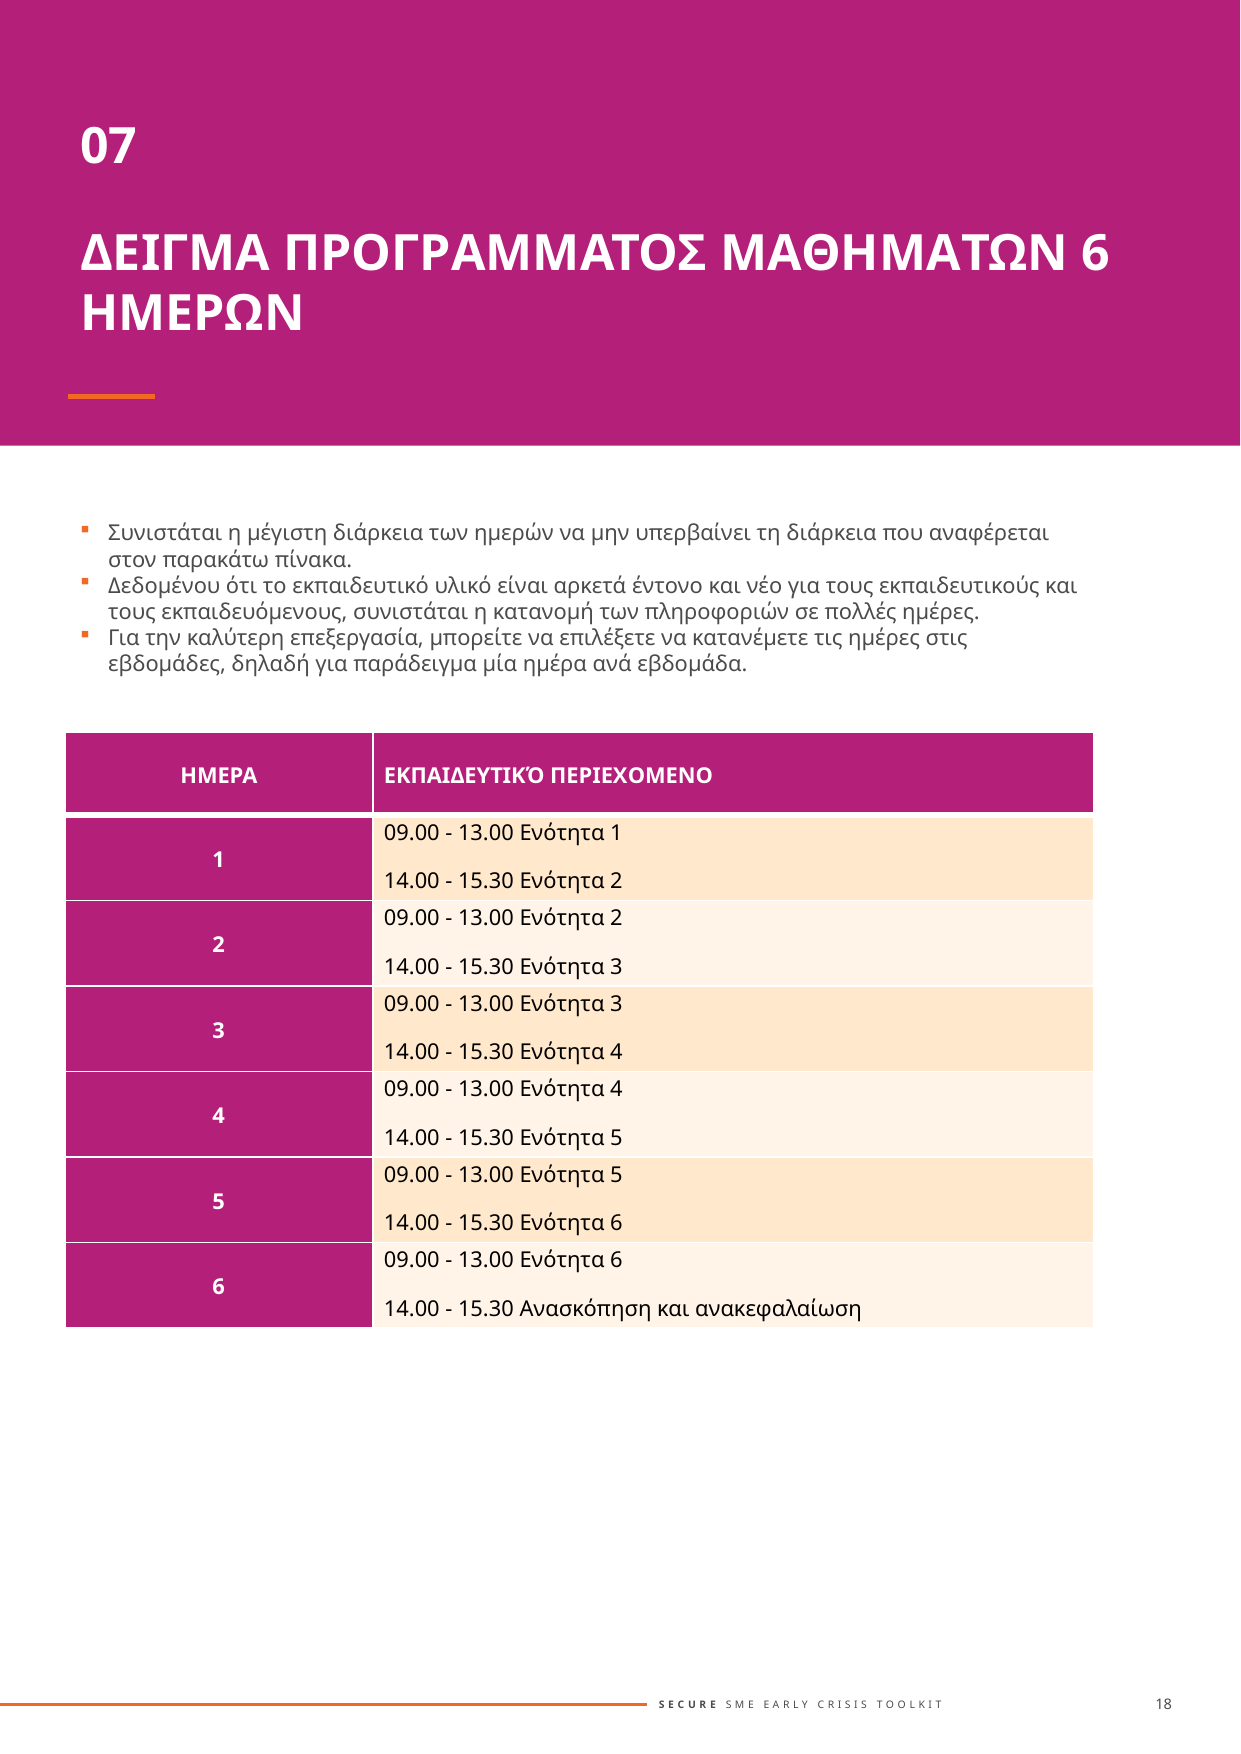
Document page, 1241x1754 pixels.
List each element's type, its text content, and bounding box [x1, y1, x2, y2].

table_cell 5 [66, 1158, 372, 1242]
table_cell 1 [66, 818, 372, 900]
table_cell 09.00 - 13.00 Ενότητα 4 14.00 - 15.30 Ενότητα 5 [374, 1072, 1093, 1156]
slide_number 18 [1024, 1666, 1187, 1743]
table_cell 09.00 - 13.00 Ενότητα 3 14.00 - 15.30 Ενότητα 4 [374, 987, 1093, 1071]
table_cell 3 [66, 987, 372, 1071]
table_cell 09.00 - 13.00 Ενότητα 1 14.00 - 15.30 Ενότητα 2 [374, 818, 1093, 900]
table_cell 09.00 - 13.00 Ενότητα 5 14.00 - 15.30 Ενότητα 6 [374, 1158, 1093, 1242]
table_cell 2 [66, 901, 372, 985]
table_cell 6 [66, 1243, 372, 1327]
table_header ΗΜΕΡΑ [66, 733, 372, 812]
text_box Συνιστάται η μέγιστη διάρκεια των ημερών να μην υπερβαίνει τη διάρκεια που αναφέρεται στον παρακάτω πίνακα. Δεδομένου ότι το εκπαιδευτικό υλικό είναι αρκετά έντονο και νέο για τους εκπαιδευτικούς και τους εκπαιδευόμενους, συνιστάται η κατανομή των πληροφοριών σε πολλές ημέρες. Για την καλύτερη επεξεργασία, μπορείτε να επιλέξετε να κατανέμετε τις ημέρες στις εβδομάδες, δηλαδή για παράδειγμα μία ημέρα ανά εβδομάδα. [64, 511, 1095, 684]
table_cell 4 [66, 1072, 372, 1156]
table_header ΕΚΠΑΙΔΕΥΤΙΚΌ ΠΕΡΙΕΧΟΜΕΝΟ [374, 733, 1093, 812]
table_cell 09.00 - 13.00 Ενότητα 6 14.00 - 15.30 Ανασκόπηση και ανακεφαλαίωση [374, 1243, 1093, 1327]
list 07 ΔΕΙΓΜΑ ΠΡΟΓΡΑΜΜΑΤΟΣ ΜΑΘΗΜΑΤΩΝ 6 ΗΜΕΡΩΝ [64, 105, 1187, 228]
table_cell 09.00 - 13.00 Ενότητα 2 14.00 - 15.30 Ενότητα 3 [374, 901, 1093, 985]
